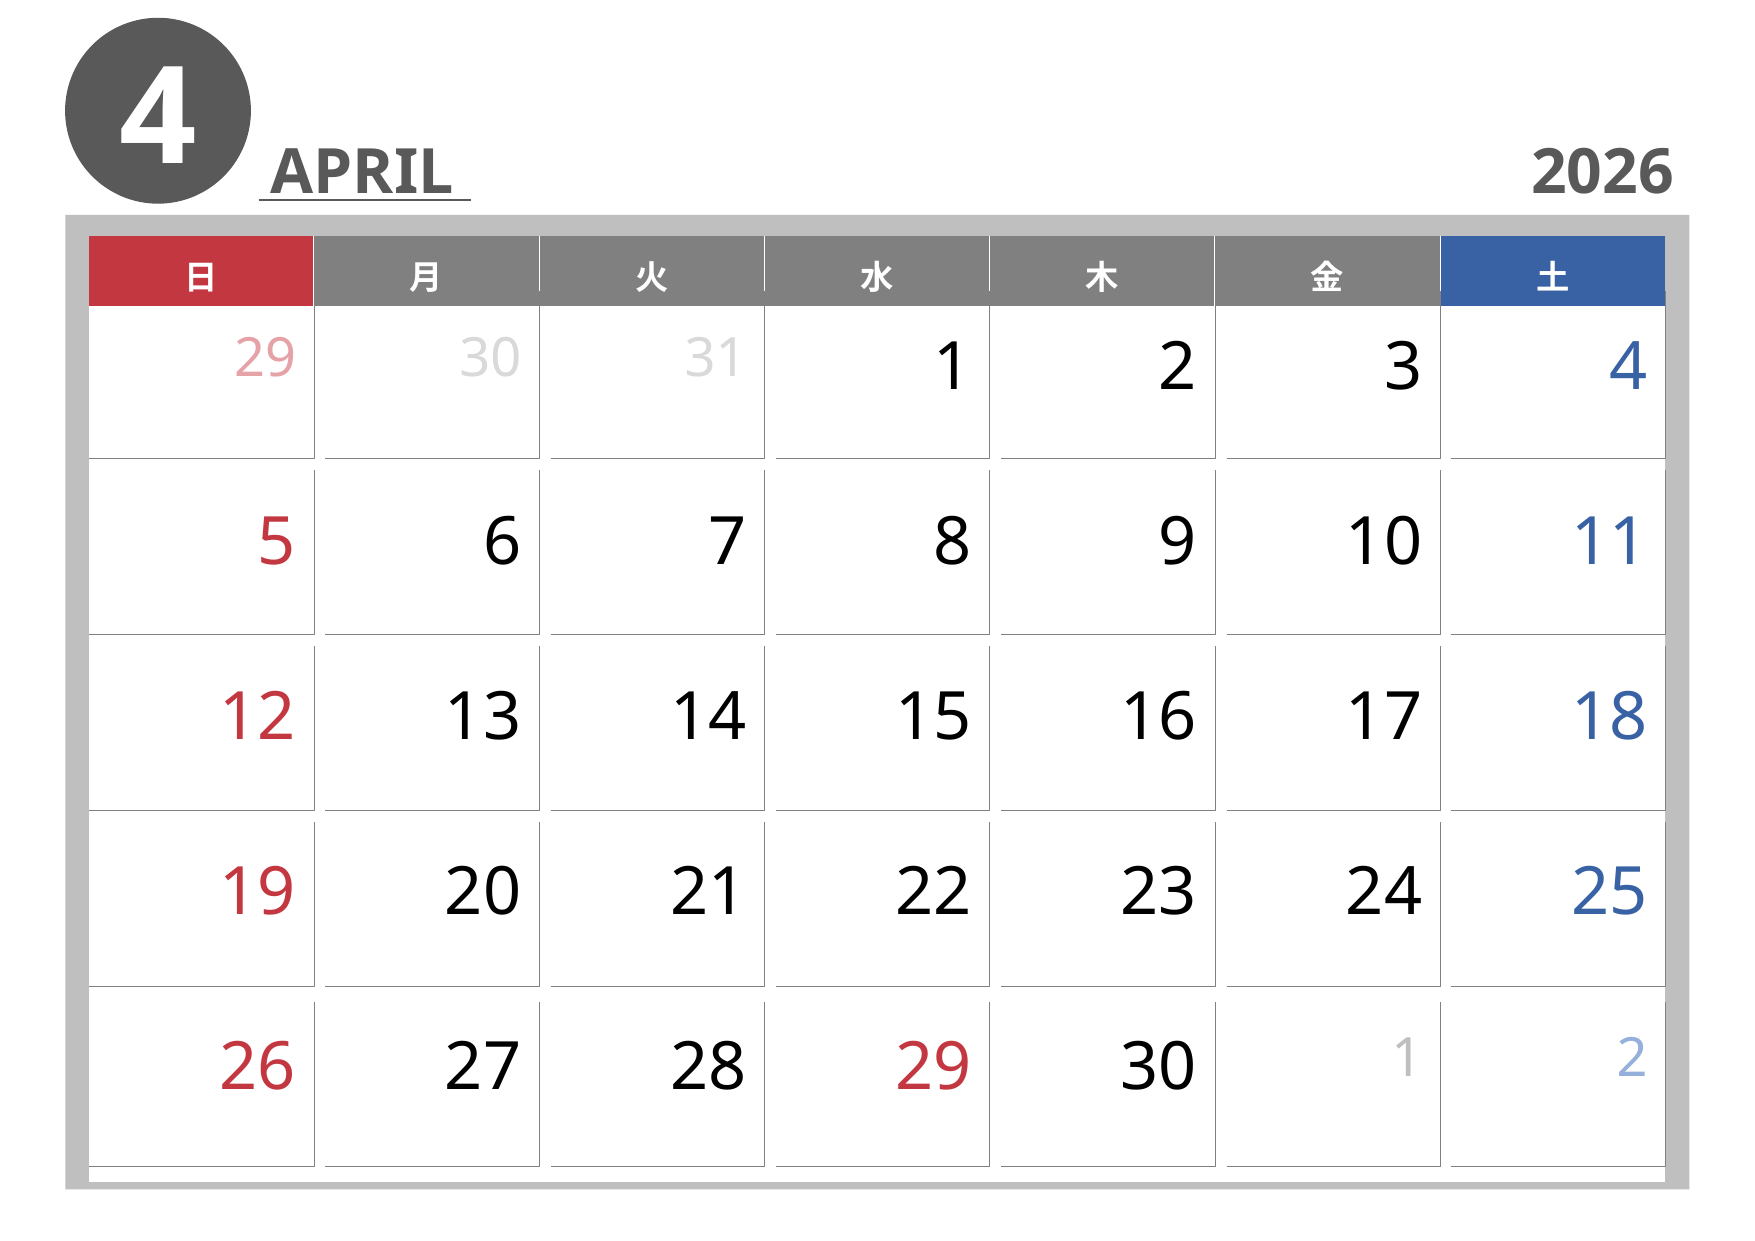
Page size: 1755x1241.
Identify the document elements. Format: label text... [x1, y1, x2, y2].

table_header 火 [540, 236, 764, 286]
table_header 土 [1441, 236, 1665, 288]
table_header 日 [89, 236, 313, 288]
table_header 木 [990, 236, 1214, 286]
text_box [88, 290, 1666, 1167]
table_header 水 [765, 236, 989, 286]
table_header 月 [314, 236, 539, 286]
table_header 金 [1215, 236, 1440, 286]
text_box APRIL [255, 124, 559, 215]
text_box [64, 213, 1691, 1191]
text_box 4 [104, 21, 212, 199]
